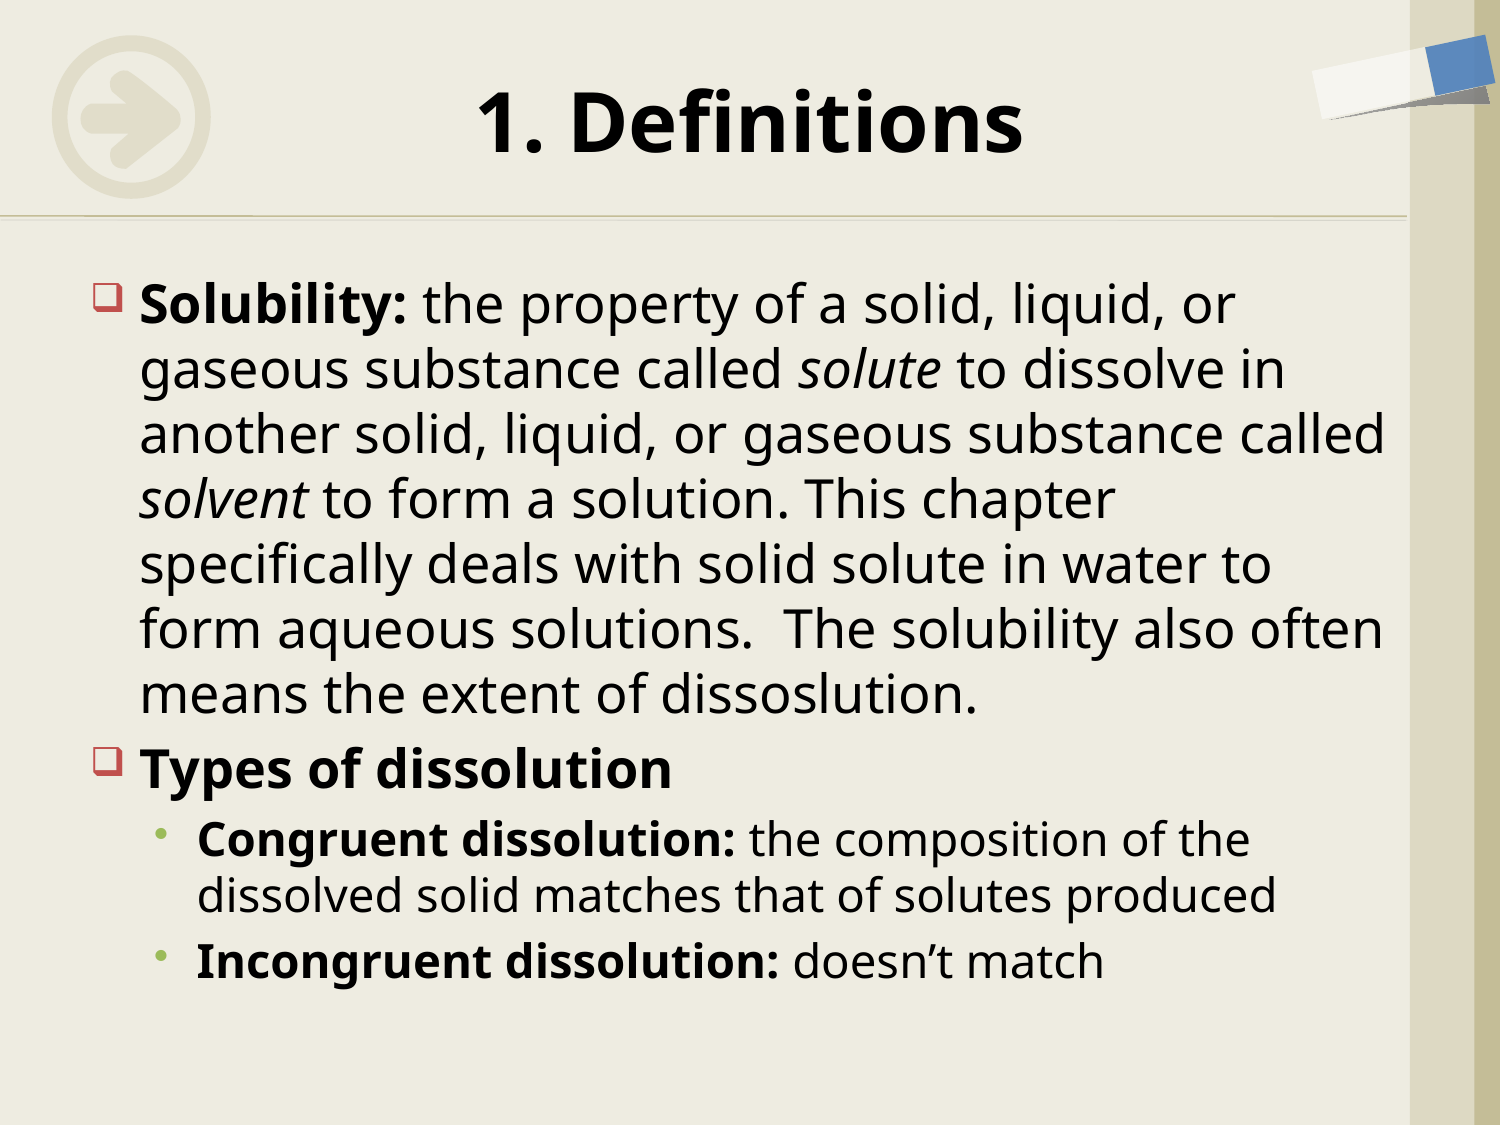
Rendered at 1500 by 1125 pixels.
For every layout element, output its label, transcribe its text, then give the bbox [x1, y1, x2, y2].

list Solubility: the property of a solid, liquid, or gaseous substance called solute to dissolve in another solid, liquid, or gaseous substance called solvent to form a solution. This chapter specifically deals with solid solute in water to form aqueous solutions. The solubility also often means the extent of dissoslution. Types of dissolution Congruent dissolution: the composition of the dissolved solid matches that of solutes produced Incongruent dissolution: doesn’t match [75, 262, 1406, 1005]
title 1. Definitions [75, 24, 1425, 213]
